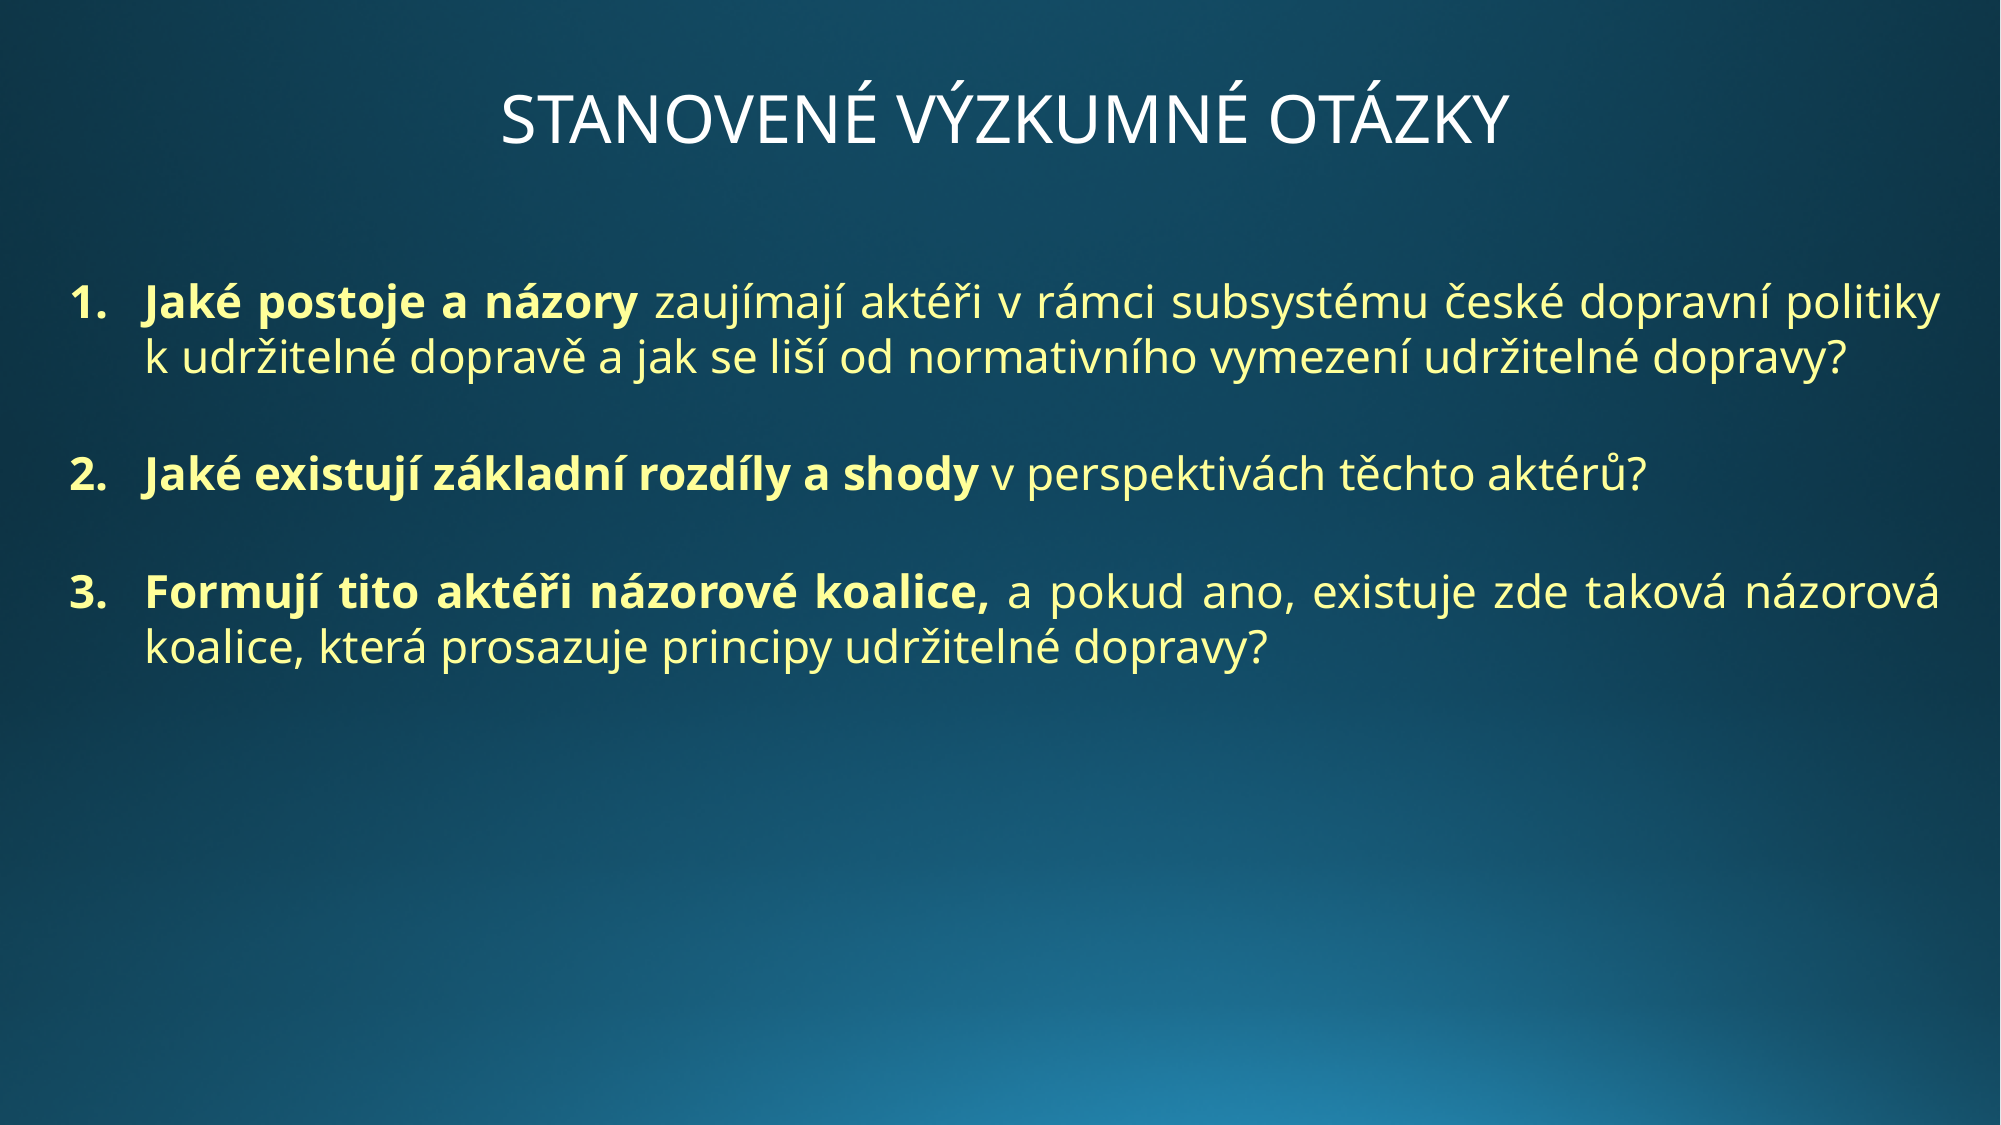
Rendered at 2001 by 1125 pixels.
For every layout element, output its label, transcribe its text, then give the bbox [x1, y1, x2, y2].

title STANOVENÉ VÝZKUMNÉ OTÁZKY [255, 66, 1756, 172]
text_box Jaké postoje a názory zaujímají aktéři v rámci subsystému české dopravní politiky k udržitelné dopravě a jak se liší od normativního vymezení udržitelné dopravy? Jaké existují základní rozdíly a shody v perspektivách těchto aktérů? Formují tito aktéři názorové koalice, a pokud ano, existuje zde taková názorová koalice, která prosazuje principy udržitelné dopravy? [54, 172, 1957, 1047]
picture [0, 0, 2001, 1125]
